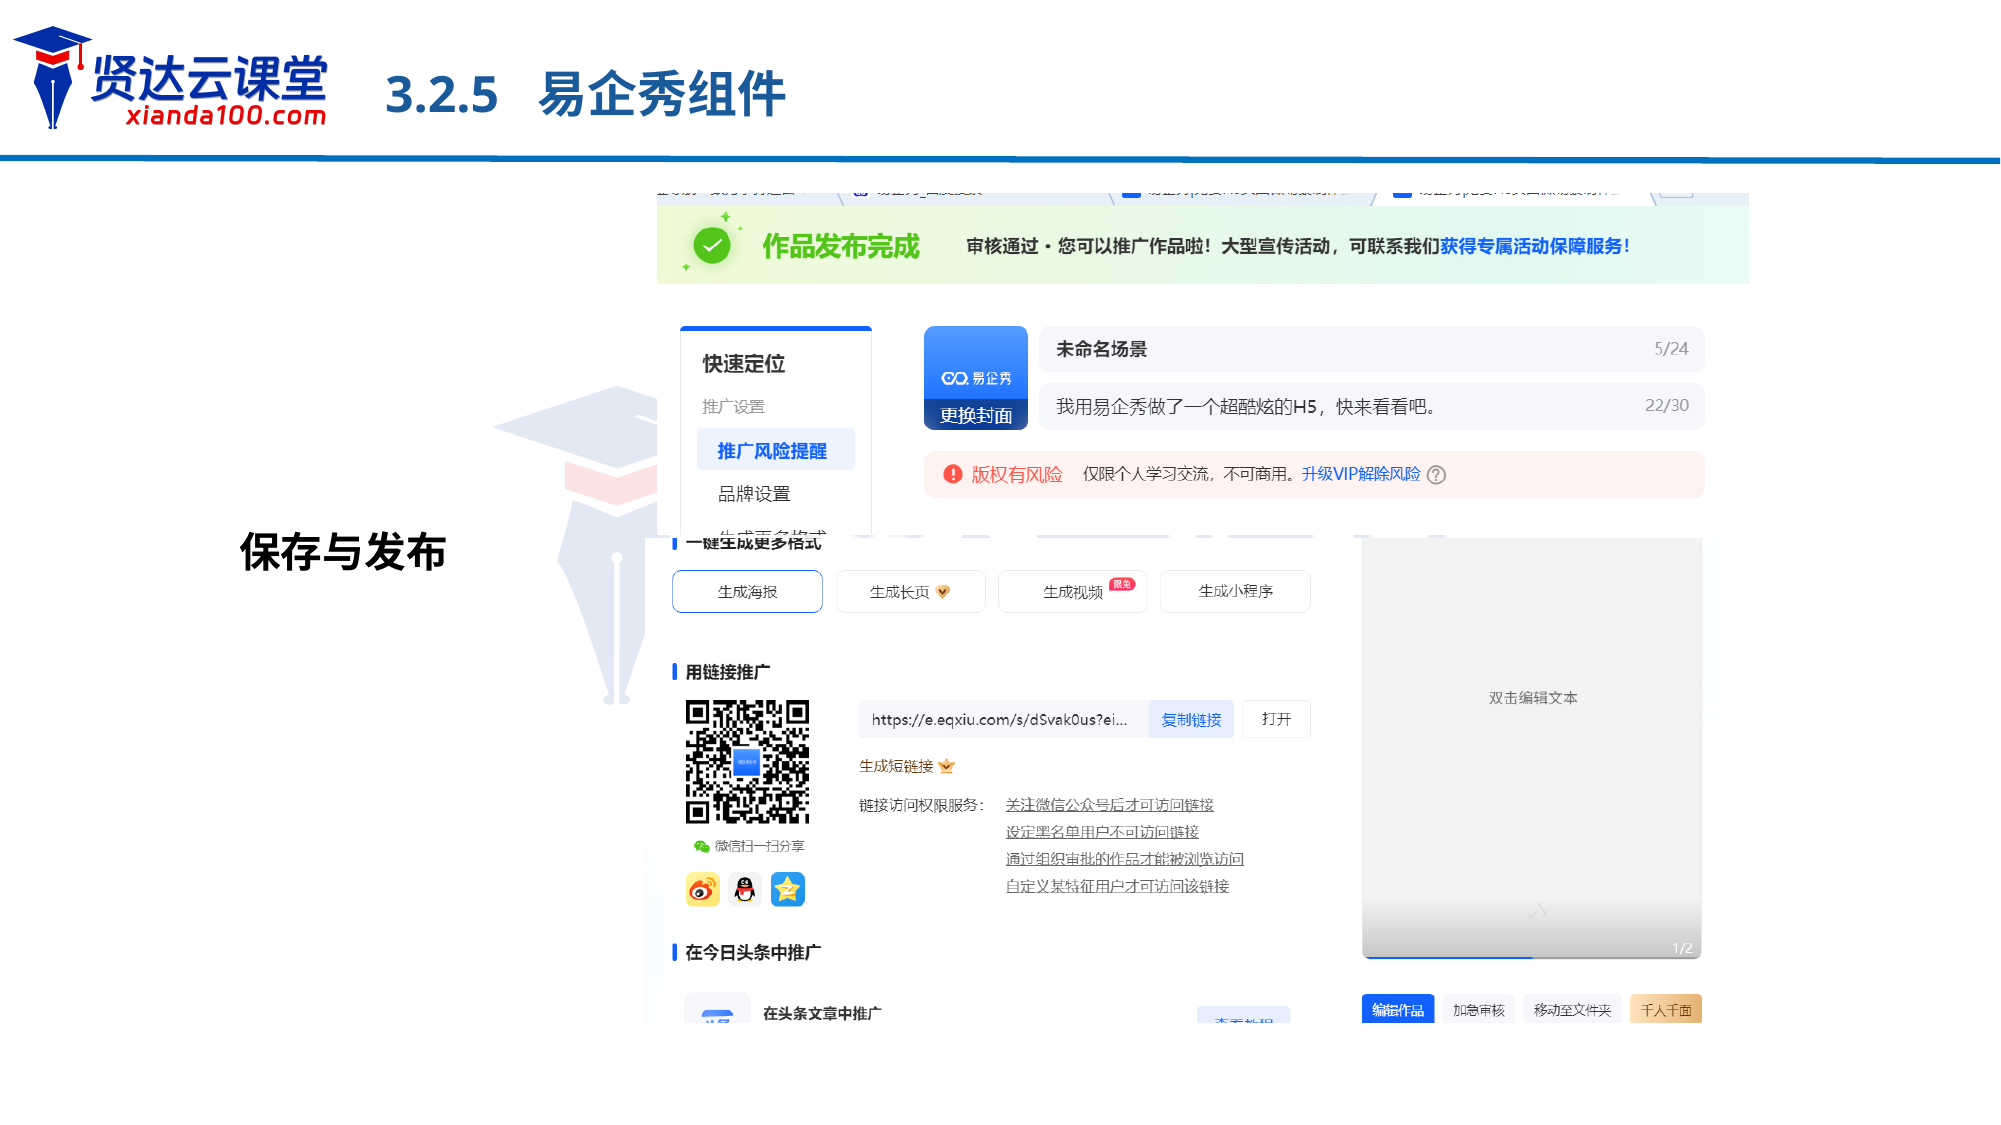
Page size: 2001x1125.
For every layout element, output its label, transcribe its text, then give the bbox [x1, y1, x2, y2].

picture [0, 7, 353, 155]
text_box 保存与发布 [149, 503, 548, 628]
text_box 3.2.5 易企秀组件 [370, 54, 1007, 130]
picture [656, 192, 1750, 535]
picture [645, 538, 1718, 1023]
